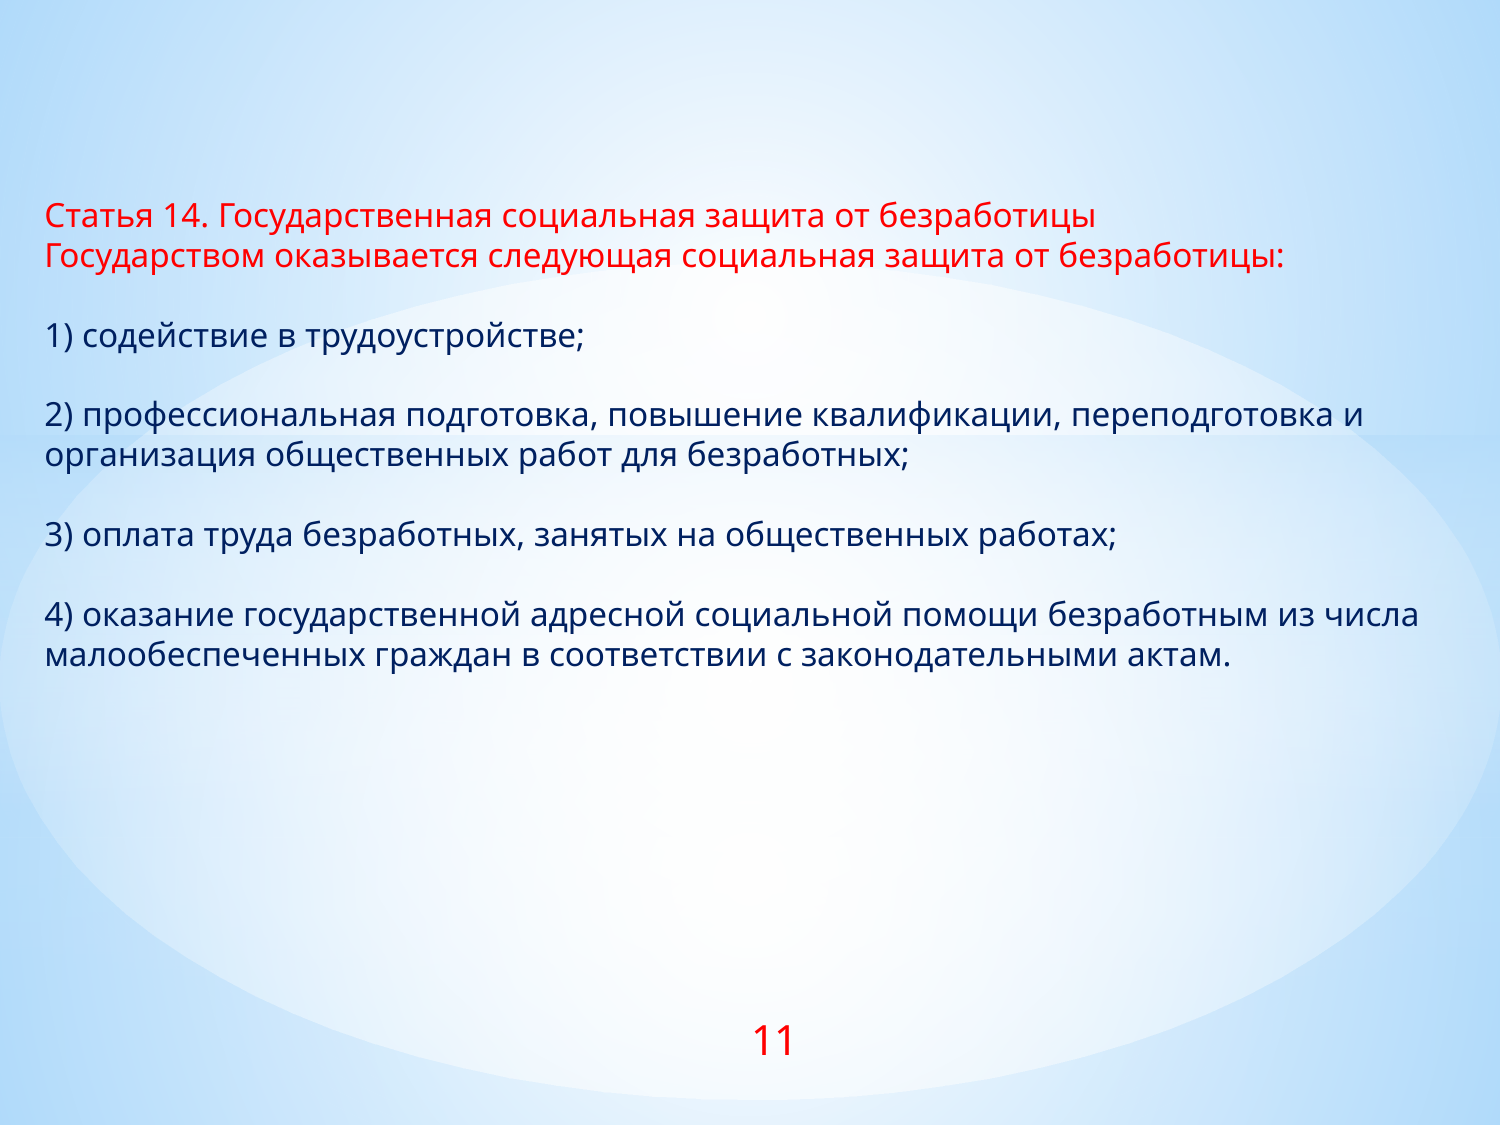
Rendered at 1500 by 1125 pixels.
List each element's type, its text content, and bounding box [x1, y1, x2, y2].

footer [75, 1012, 624, 1073]
title Статья 14. Государственная социальная защита от безработицы Государством оказывается следующая социальная защита от безработицы: 1) содействие в трудоустройстве; 2) профессиональная подготовка, повышение квалификации, переподготовка и организация общественных работ для безработных; 3) оплата труда безработных, занятых на общественных работах; 4) оказание государственной адресной социальной помощи безработным из числа малообеспеченных граждан в соответствии с законодательными актам. [29, 42, 1471, 681]
slide_number 11 [624, 1012, 925, 1073]
